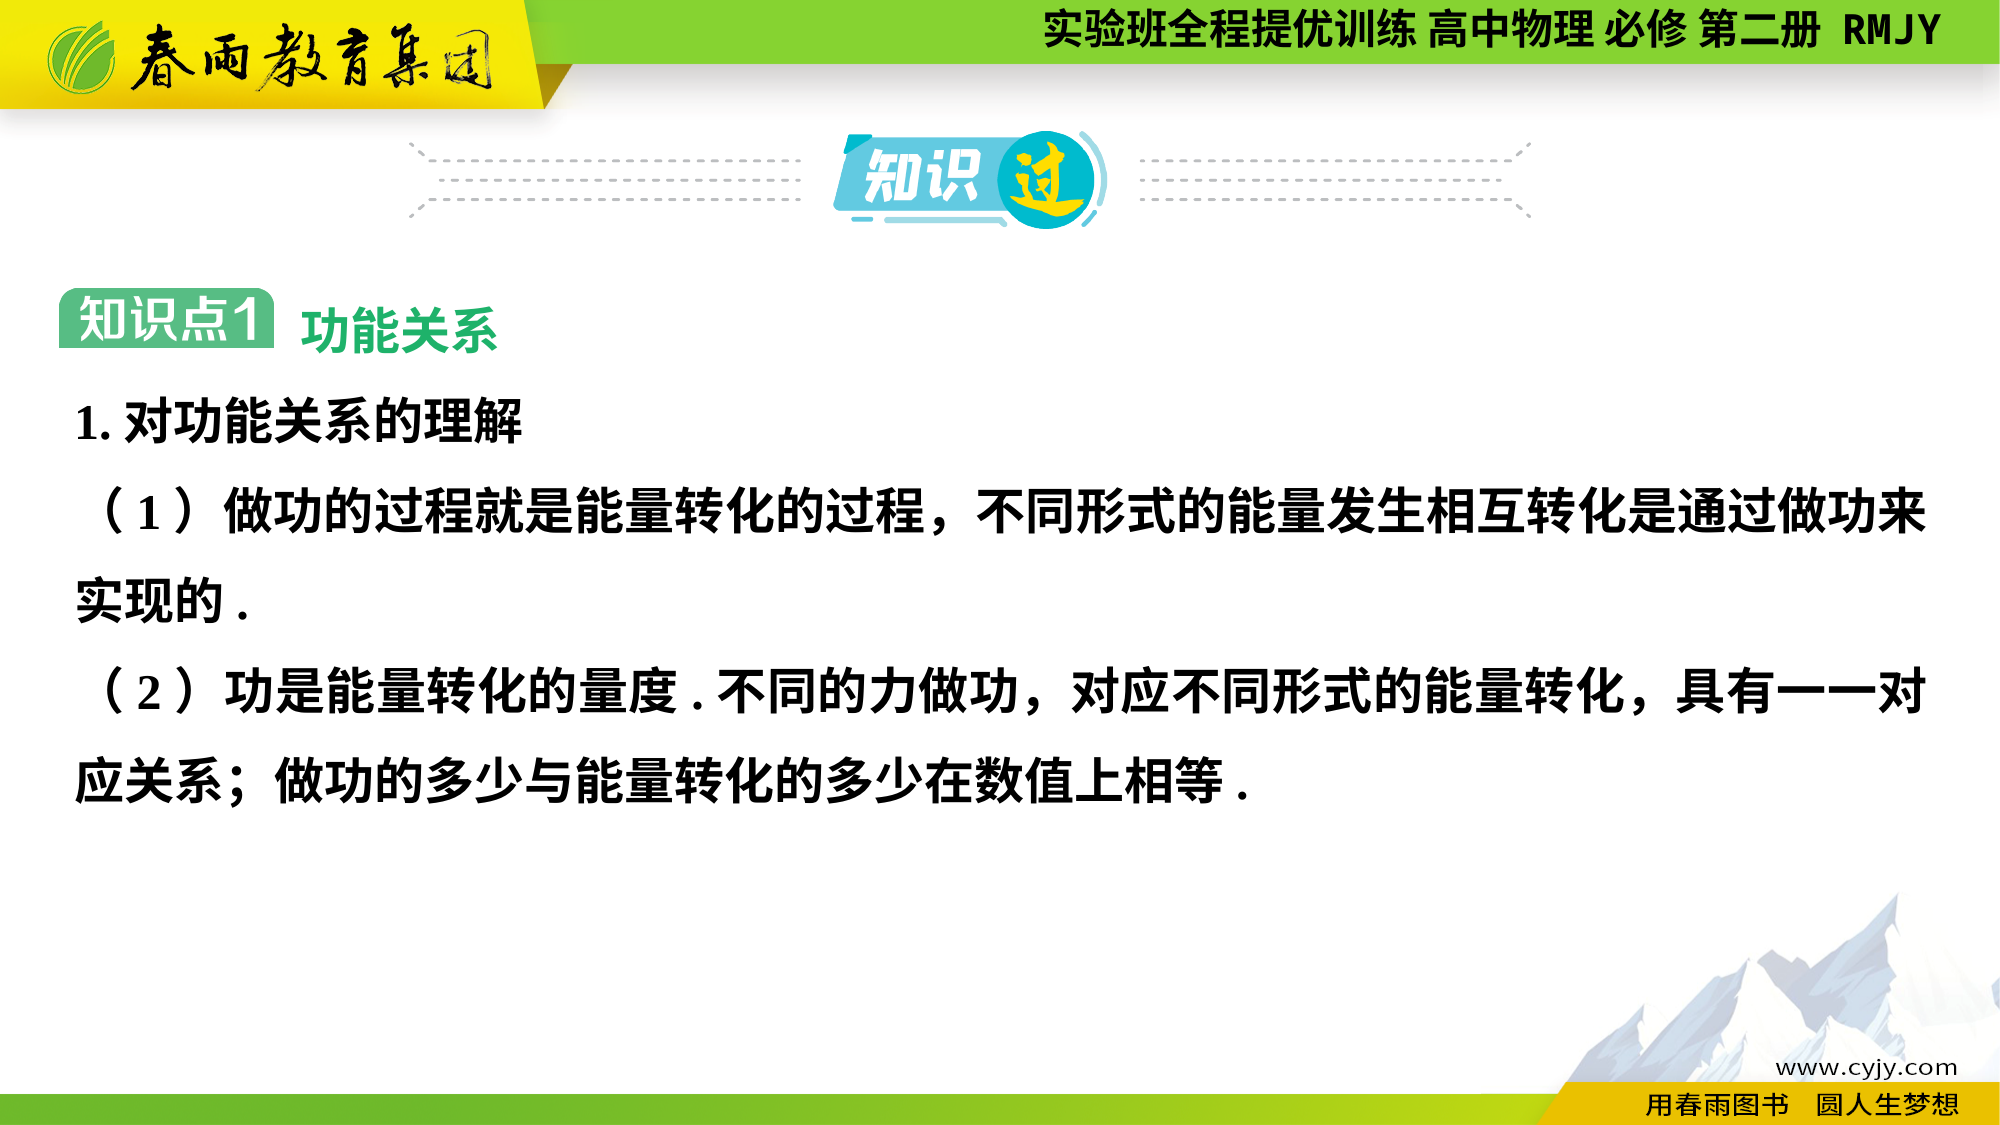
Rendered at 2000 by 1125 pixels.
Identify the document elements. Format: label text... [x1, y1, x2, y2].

list 功能关系 1.对功能关系的理解 （1）做功的过程就是能量转化的过程，不同形式的能量发生相互转化是通过做功来实现的. （2）功是能量转化的量度.不同的力做功，对应不同形式的能量转化，具有一一对应关系；做功的多少与能量转化的多少在数值上相等. [59, 261, 1944, 823]
picture [0, 0, 2000, 1125]
